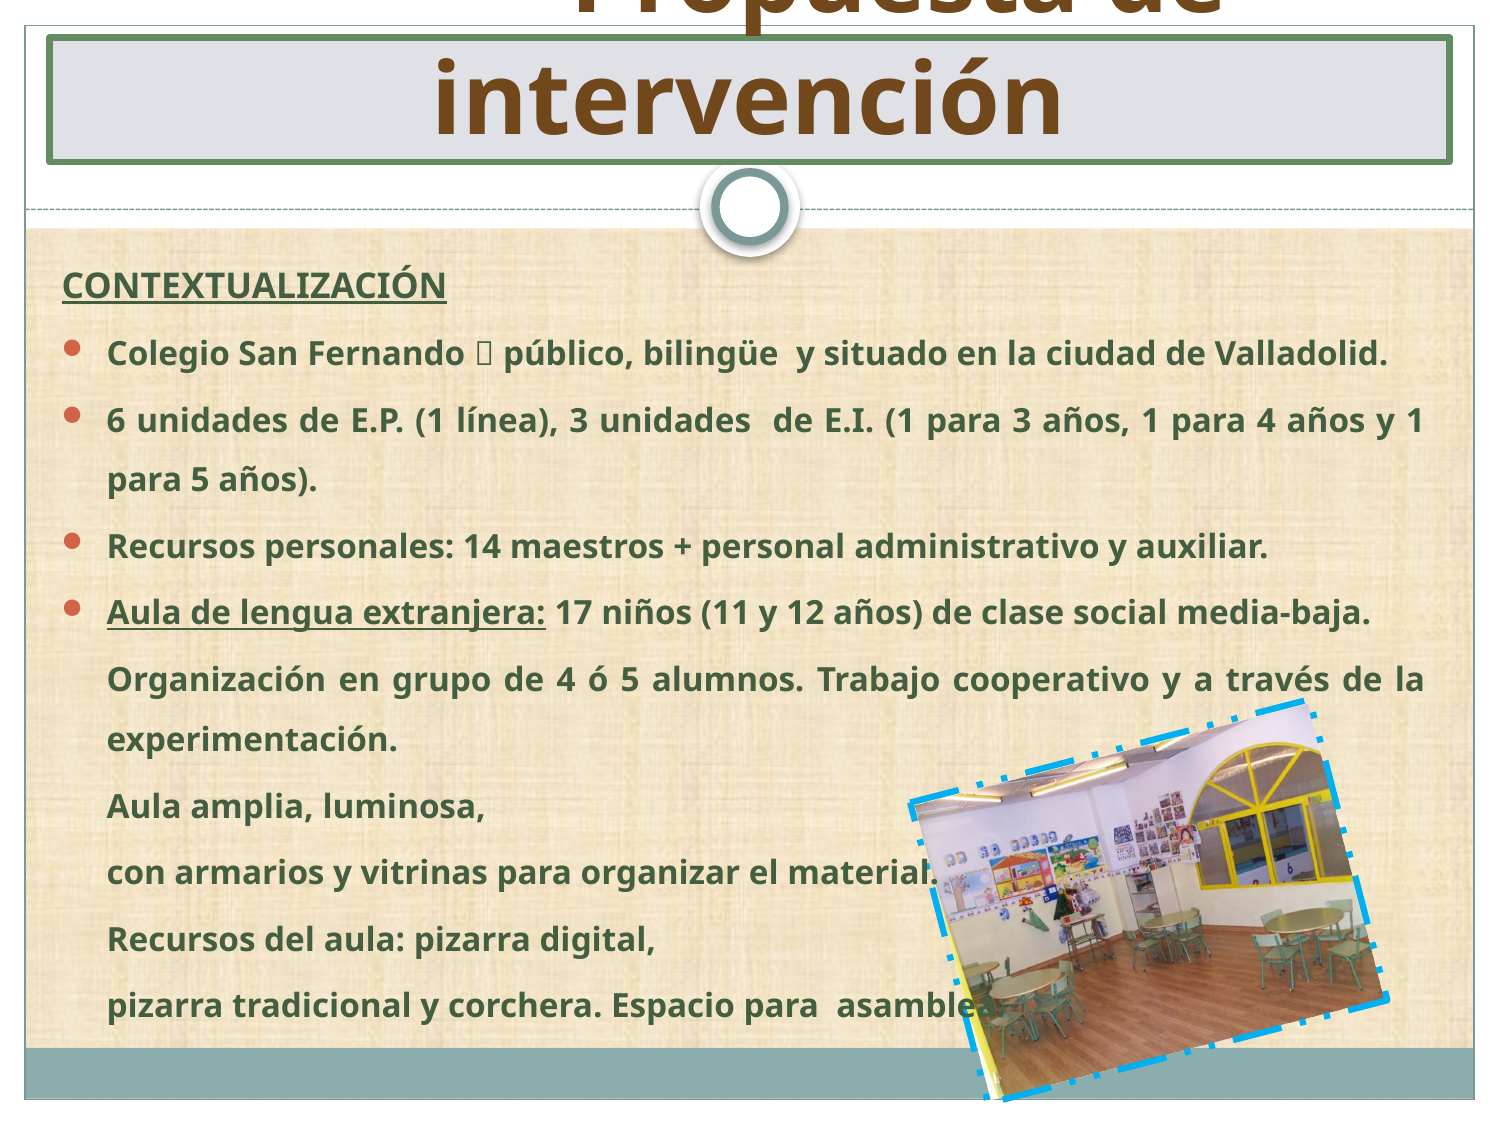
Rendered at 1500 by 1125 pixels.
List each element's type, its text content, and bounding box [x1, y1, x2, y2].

title Propuesta de intervención [49, 37, 1450, 162]
list CONTEXTUALIZACIÓN Colegio San Fernando  público, bilingüe y situado en la ciudad de Valladolid. 6 unidades de E.P. (1 línea), 3 unidades de E.I. (1 para 3 años, 1 para 4 años y 1 para 5 años). Recursos personales: 14 maestros + personal administrativo y auxiliar. Aula de lengua extranjera: 17 niños (11 y 12 años) de clase social media-baja. Organización en grupo de 4 ó 5 alumnos. Trabajo cooperativo y a través de la experimentación. Aula amplia, luminosa, con armarios y vitrinas para organizar el material. Recursos del aula: pizarra digital, pizarra tradicional y corchera. Espacio para asamblea. [46, 234, 1442, 1051]
picture [945, 748, 1353, 1100]
